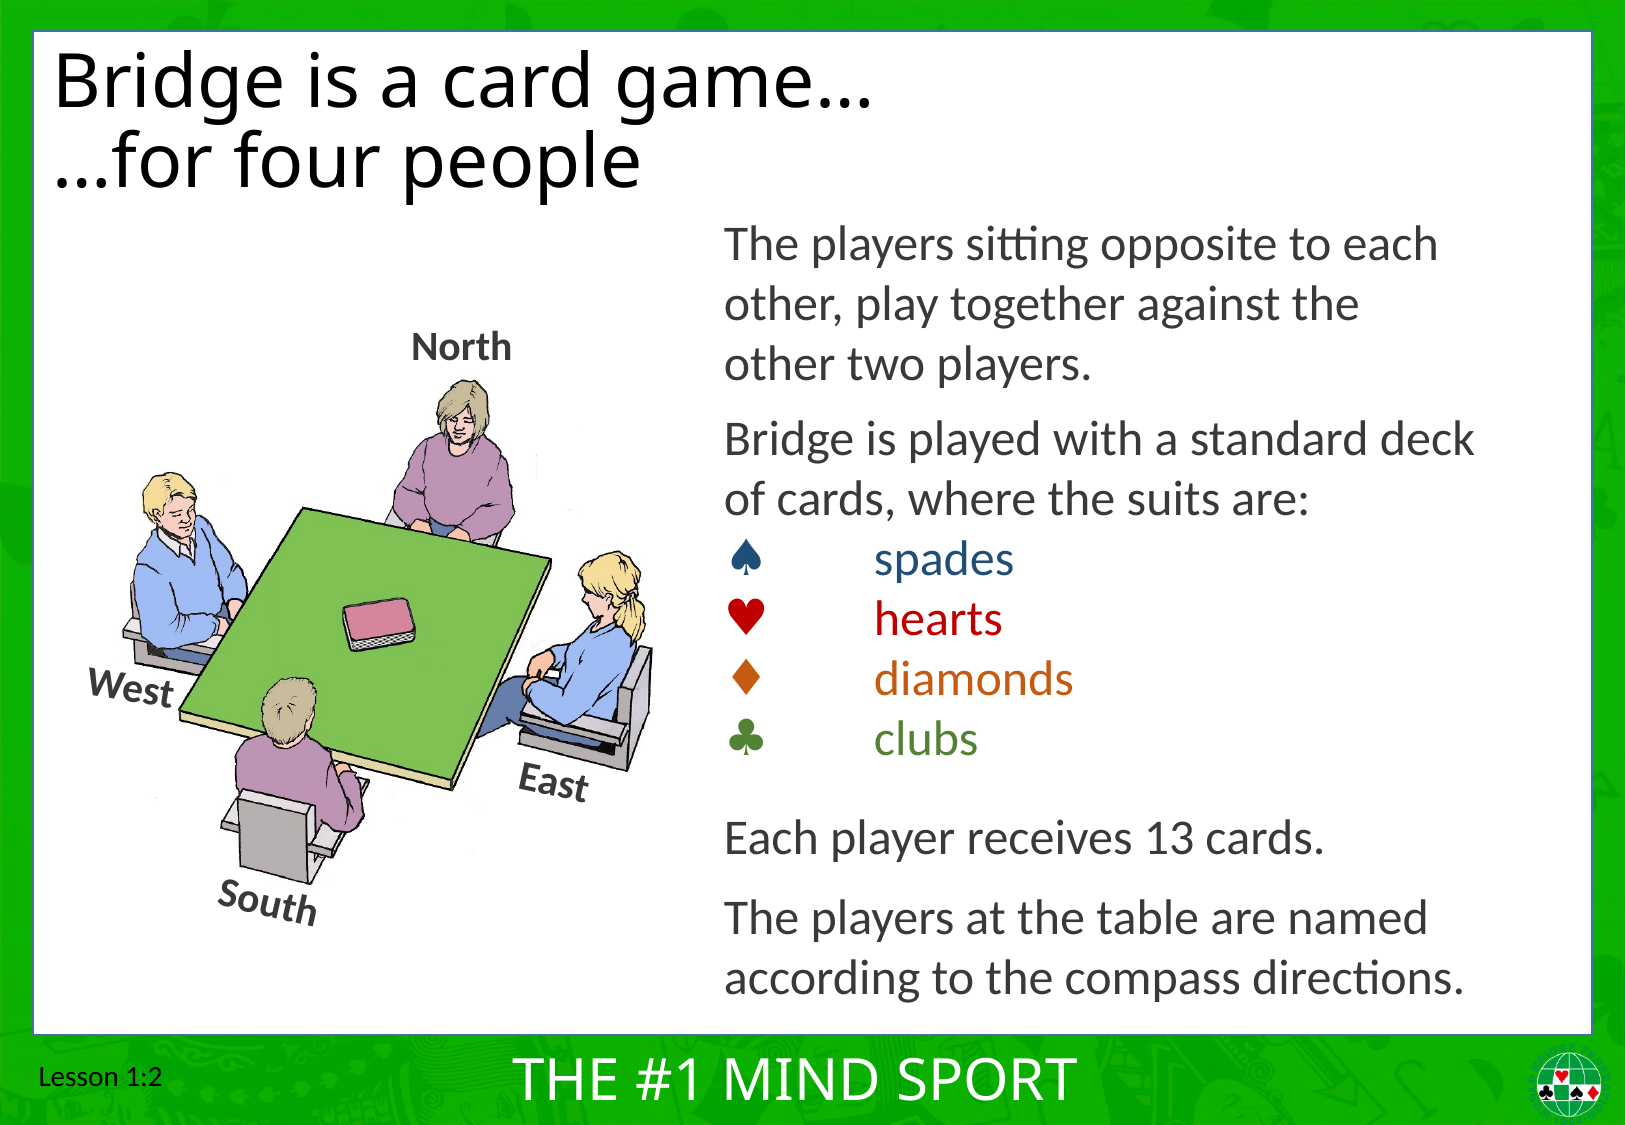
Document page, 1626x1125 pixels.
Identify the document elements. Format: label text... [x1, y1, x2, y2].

text_box Each player receives 13 cards. [709, 797, 1507, 872]
text_box The players sitting opposite to each other, play together against the other two players. [709, 203, 1492, 398]
title Bridge is a card game… …for four people [37, 38, 1566, 209]
text_box South [194, 891, 343, 947]
text_box The players at the table are named according to the compass directions. [709, 876, 1507, 1012]
picture [0, 0, 1626, 1125]
text_box West [67, 644, 118, 716]
text_box North [391, 310, 532, 369]
text_box Bridge is played with a standard deck of cards, where the suits are: ♠ spades ♥ hearts ♦ diamonds ♣ clubs [709, 398, 1507, 773]
